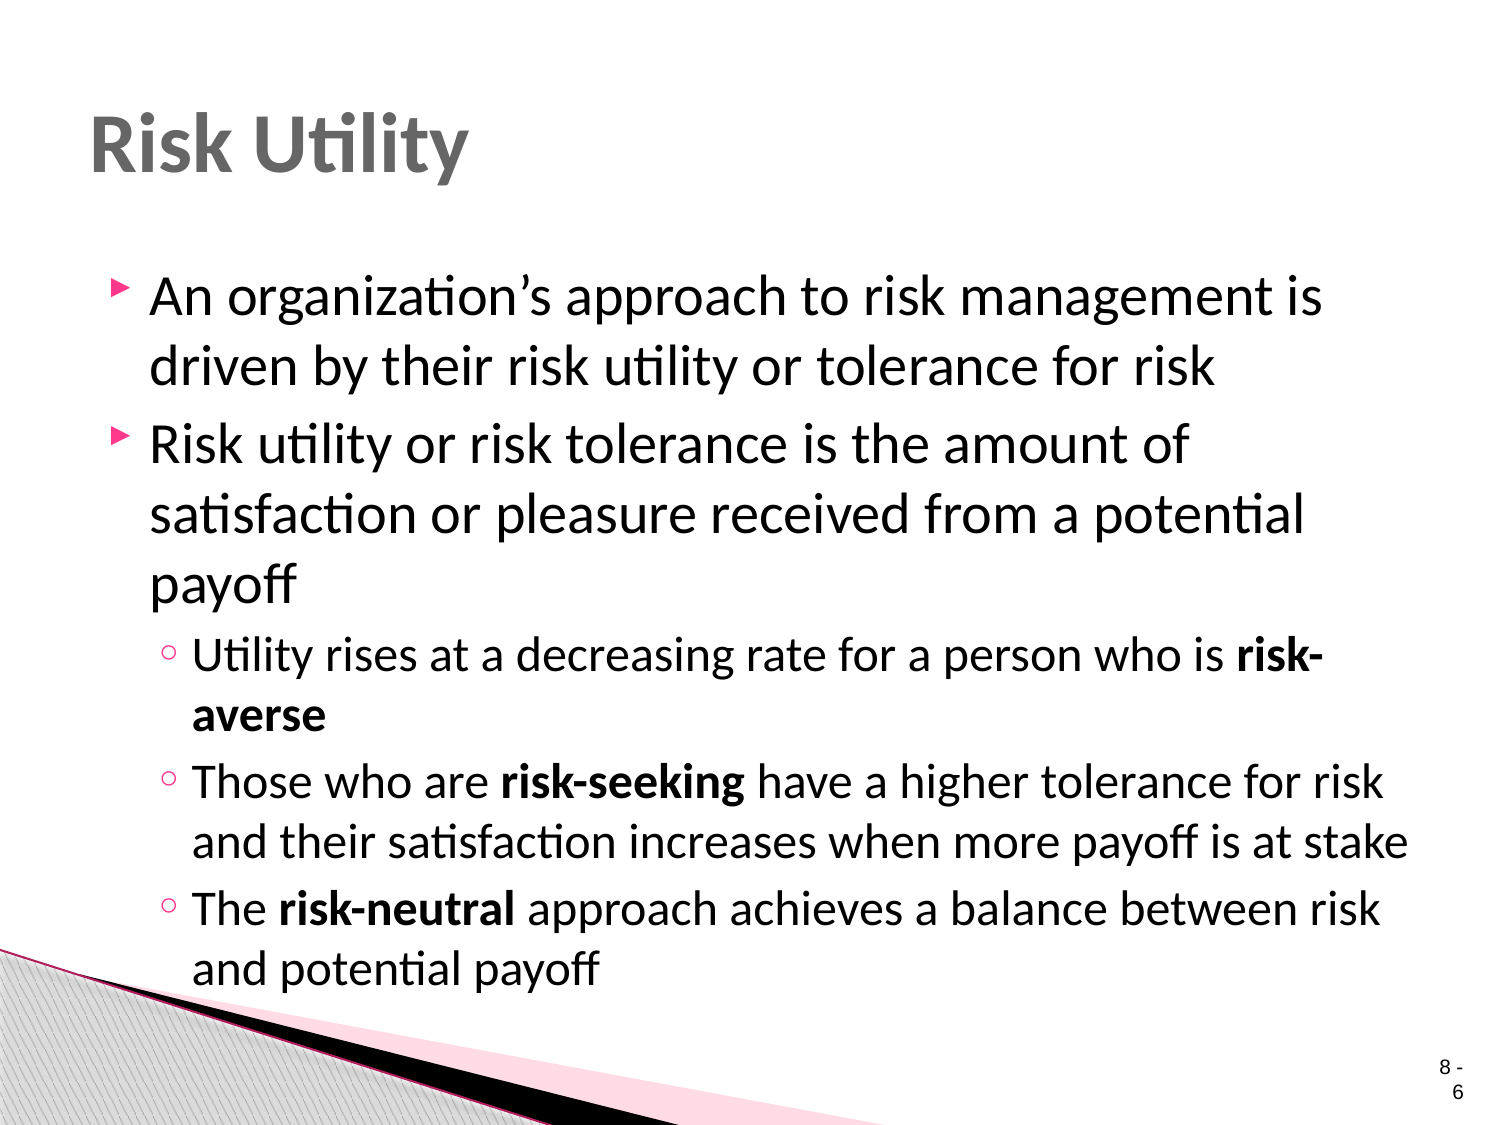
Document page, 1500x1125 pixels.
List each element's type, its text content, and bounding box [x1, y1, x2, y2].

title Risk Utility [75, 45, 1425, 233]
slide_number 8 - 6 [1418, 1051, 1479, 1112]
list An organization’s approach to risk management is driven by their risk utility or tolerance for risk Risk utility or risk tolerance is the amount of satisfaction or pleasure received from a potential payoff Utility rises at a decreasing rate for a person who is risk-averse Those who are risk-seeking have a higher tolerance for risk and their satisfaction increases when more payoff is at stake The risk-neutral approach achieves a balance between risk and potential payoff [75, 249, 1425, 1013]
